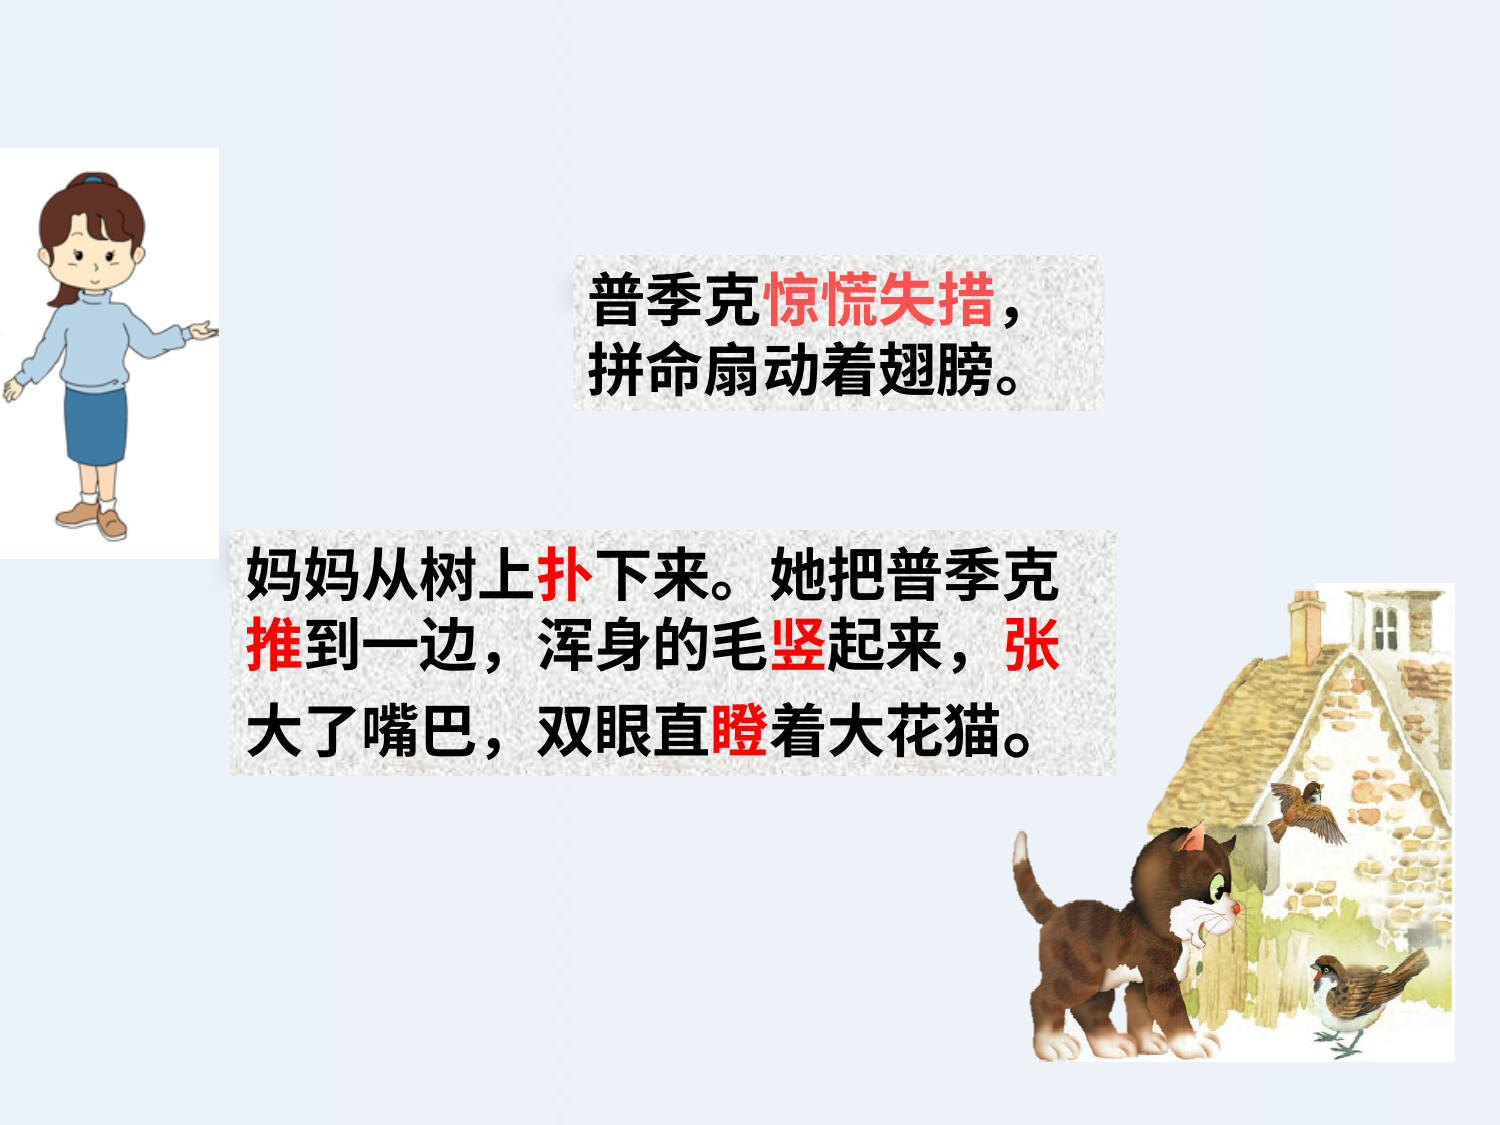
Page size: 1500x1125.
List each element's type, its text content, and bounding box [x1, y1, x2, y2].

text_box 普季克惊慌失措，拼命扇动着翅膀。 [572, 255, 1105, 411]
text_box 妈妈从树上扑下来。她把普季克推到一边，浑身的毛竖起来，张大了嘴巴，双眼直瞪着大花猫。 [230, 530, 1117, 776]
picture [0, 0, 1500, 1125]
